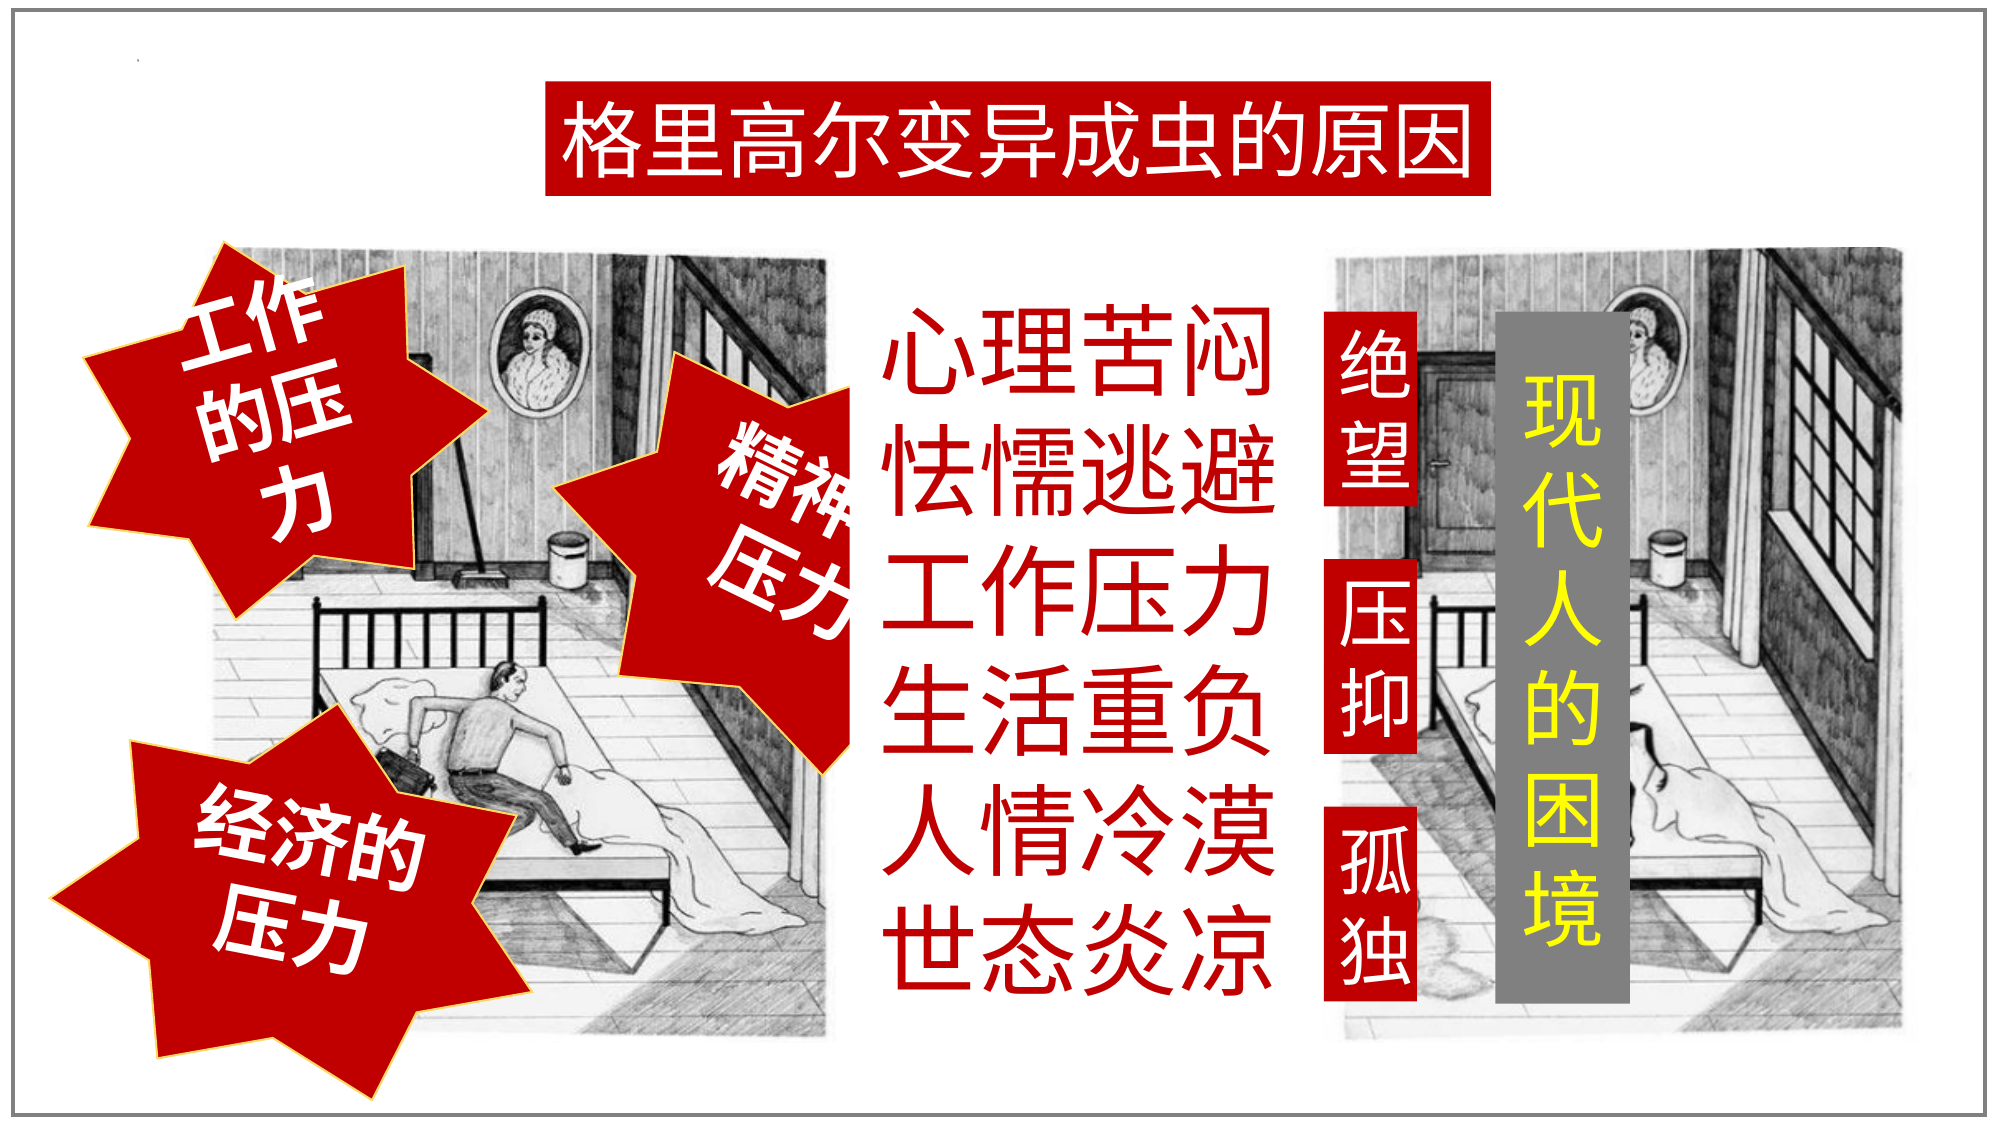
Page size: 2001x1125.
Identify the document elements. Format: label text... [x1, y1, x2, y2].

picture [206, 247, 836, 1043]
text_box 心理苦闷 怯懦逃避 工作压力 生活重负 人情冷漠 世态炎凉 [849, 281, 1309, 1016]
picture [1322, 247, 1918, 1043]
text_box 格里高尔变异成虫的原因 [545, 81, 1491, 196]
text_box [12, 9, 1986, 1116]
